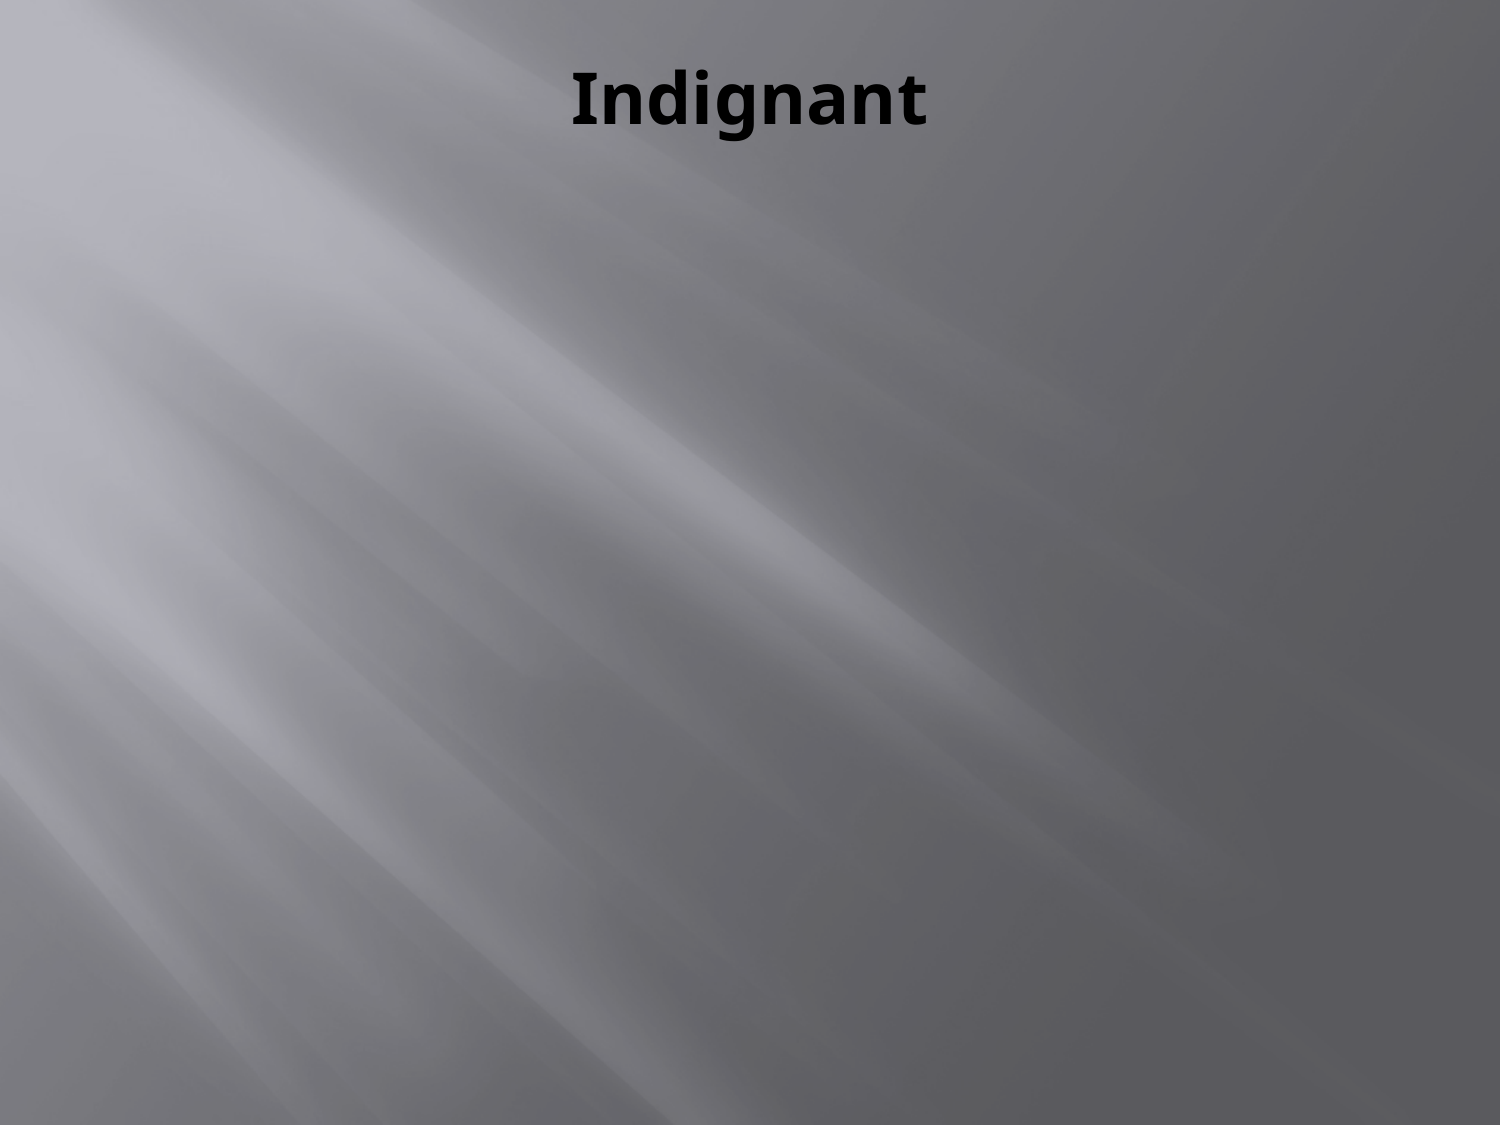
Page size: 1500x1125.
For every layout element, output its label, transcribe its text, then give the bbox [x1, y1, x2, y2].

title Indignant [75, 45, 1425, 233]
